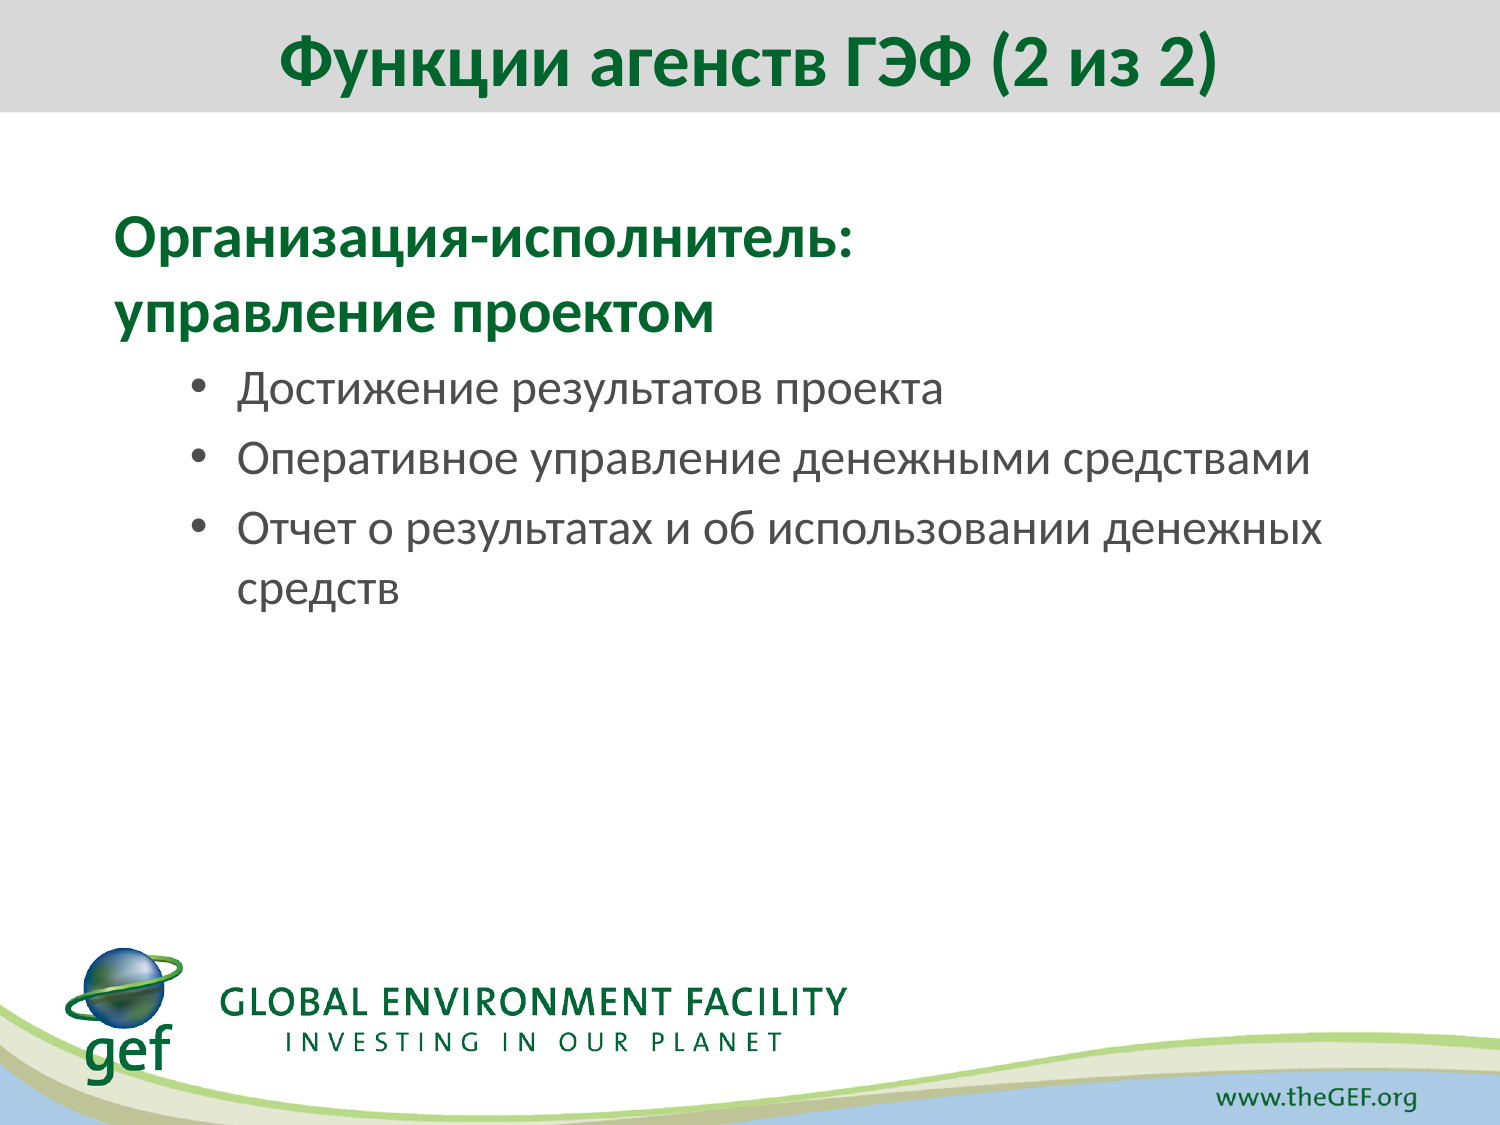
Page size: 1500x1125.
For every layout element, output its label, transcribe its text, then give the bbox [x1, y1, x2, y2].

list Организация-исполнитель: управление проектом Достижение результатов проекта Оперативное управление денежными средствами Отчет о результатах и об использовании денежных средств [99, 187, 1400, 800]
text_box Функции агенств ГЭФ (2 из 2) [0, 0, 1500, 113]
picture [0, 920, 1500, 1125]
